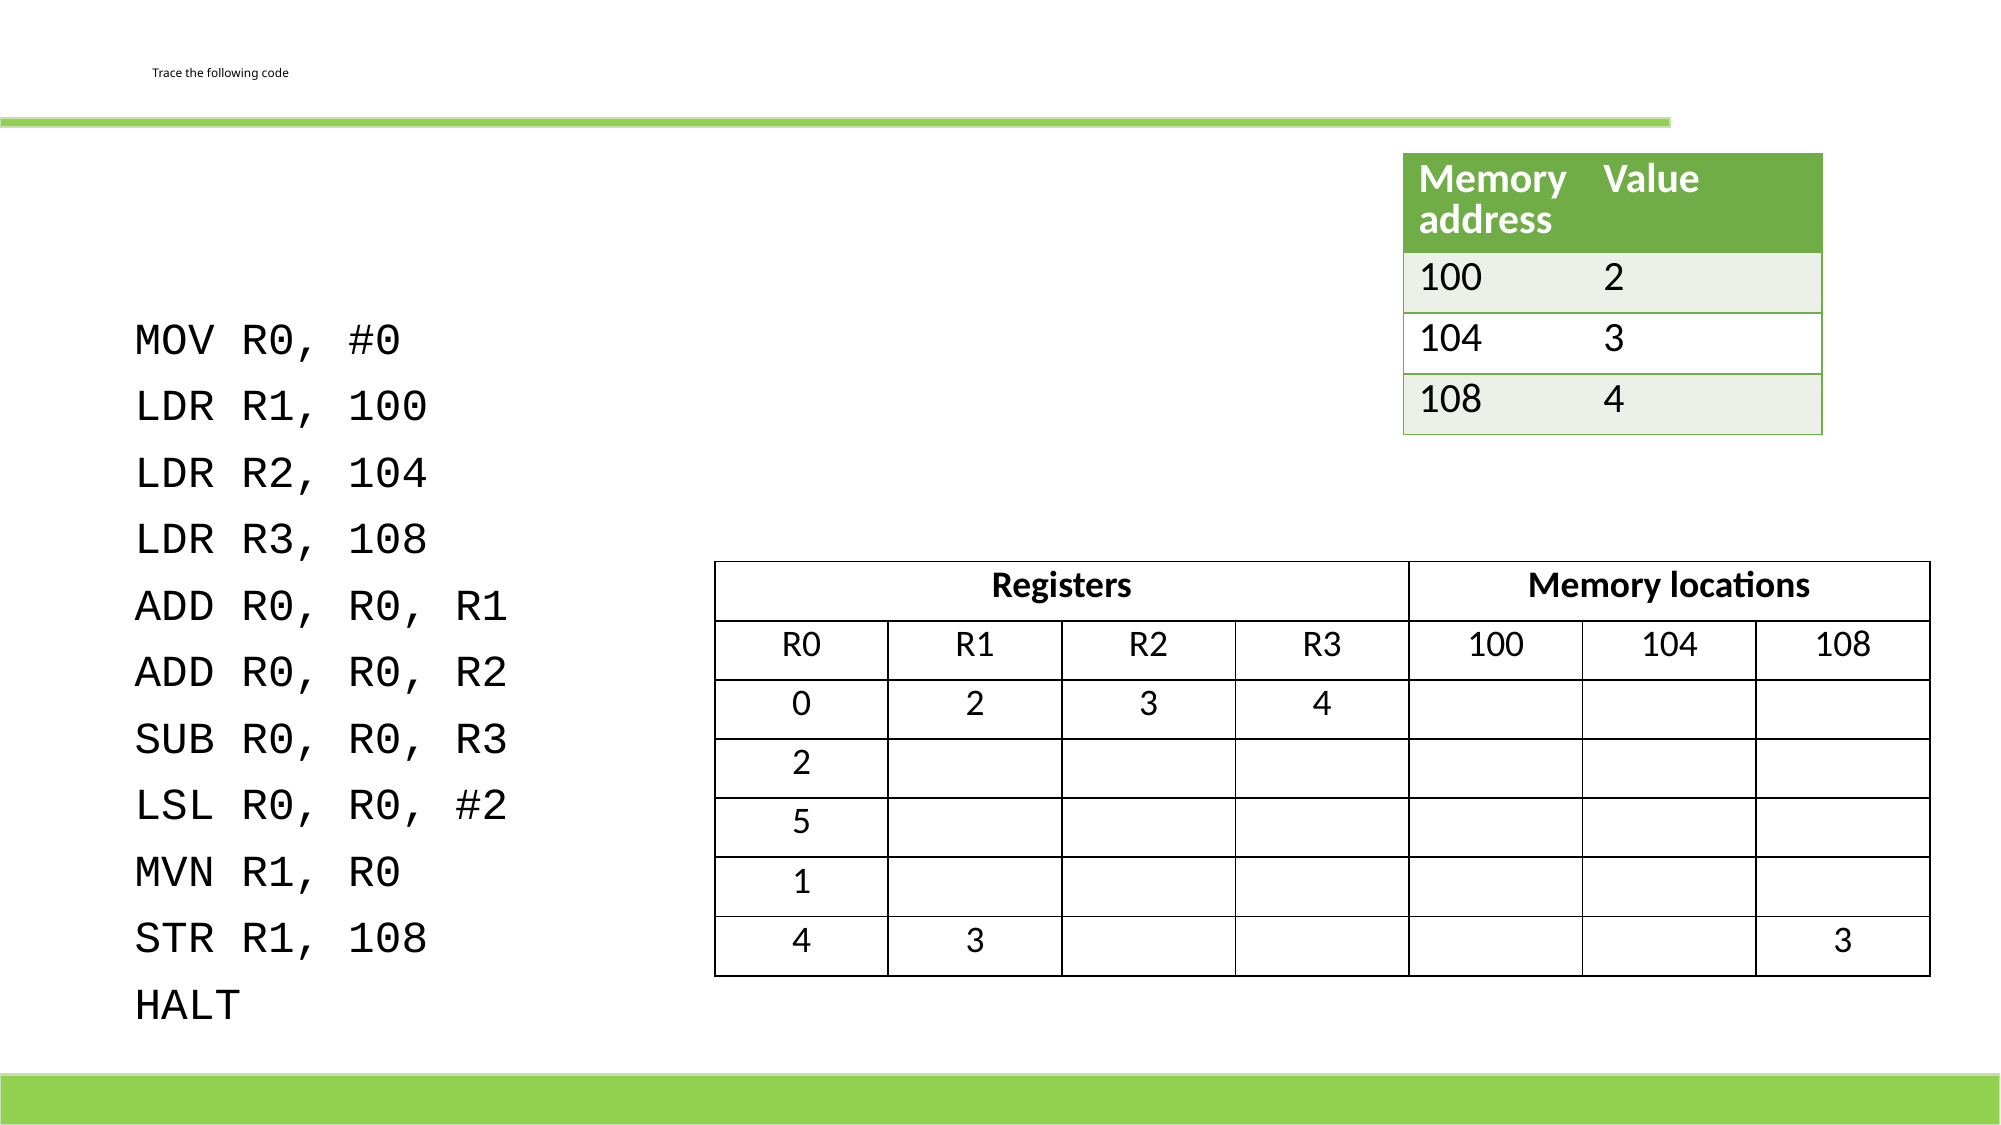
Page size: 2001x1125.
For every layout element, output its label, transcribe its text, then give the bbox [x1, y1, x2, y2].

table_cell 104 [1404, 314, 1588, 373]
table_header Value [1588, 154, 1821, 251]
table_cell [1236, 740, 1408, 797]
table_cell [1583, 917, 1755, 975]
table_cell [1757, 681, 1929, 738]
table_cell 108 [1757, 622, 1929, 679]
table_cell 100 [1404, 253, 1588, 312]
table_cell R1 [889, 622, 1061, 679]
table_cell [1236, 799, 1408, 856]
table_cell 108 [1404, 375, 1588, 434]
table_cell R3 [1236, 622, 1408, 679]
table_cell [889, 740, 1061, 797]
table_cell [1063, 858, 1235, 916]
table_header Memory locations [1410, 562, 1929, 620]
table_cell 4 [1236, 681, 1408, 738]
table_cell [1063, 917, 1235, 975]
table_cell [1063, 799, 1235, 856]
table_cell R0 [716, 622, 887, 679]
table_cell [1410, 858, 1582, 916]
table_cell 104 [1583, 622, 1755, 679]
table_cell [1410, 917, 1582, 975]
table_cell [1757, 740, 1929, 797]
table_cell [889, 799, 1061, 856]
table_cell [1583, 681, 1755, 738]
table_cell 0 [716, 681, 887, 738]
table_header Memory address [1404, 154, 1588, 251]
table_cell 2 [1588, 253, 1821, 312]
table_cell 100 [1410, 622, 1582, 679]
table_cell [1757, 799, 1929, 856]
table_cell [889, 858, 1061, 916]
table_cell [1757, 858, 1929, 916]
table_cell [1583, 740, 1755, 797]
table_cell [1236, 917, 1408, 975]
table_cell [1236, 858, 1408, 916]
table_cell [1410, 740, 1582, 797]
table_cell 2 [889, 681, 1061, 738]
table_cell 4 [716, 917, 887, 975]
table_cell 3 [1063, 681, 1235, 738]
table_cell 3 [1588, 314, 1821, 373]
table_header Registers [716, 562, 1408, 620]
table_cell 4 [1588, 375, 1821, 434]
table_cell 5 [716, 799, 887, 856]
title Trace the following code [137, 59, 1863, 89]
table_cell 3 [1757, 917, 1929, 975]
table_cell [1583, 799, 1755, 856]
table_cell [1583, 858, 1755, 916]
table_cell [1410, 799, 1582, 856]
table_cell 3 [889, 917, 1061, 975]
table_cell 2 [716, 740, 887, 797]
table_cell 1 [716, 858, 887, 916]
table_cell [1410, 681, 1582, 738]
list MOV R0, #0 LDR R1, 100 LDR R2, 104 LDR R3, 108 ADD R0, R0, R1 ADD R0, R0, R2 SUB R0, R0, R3 LSL R0, R0, #2 MVN R1, R0 STR R1, 108 HALT [119, 308, 715, 1045]
table_cell [1063, 740, 1235, 797]
table_cell R2 [1063, 622, 1235, 679]
